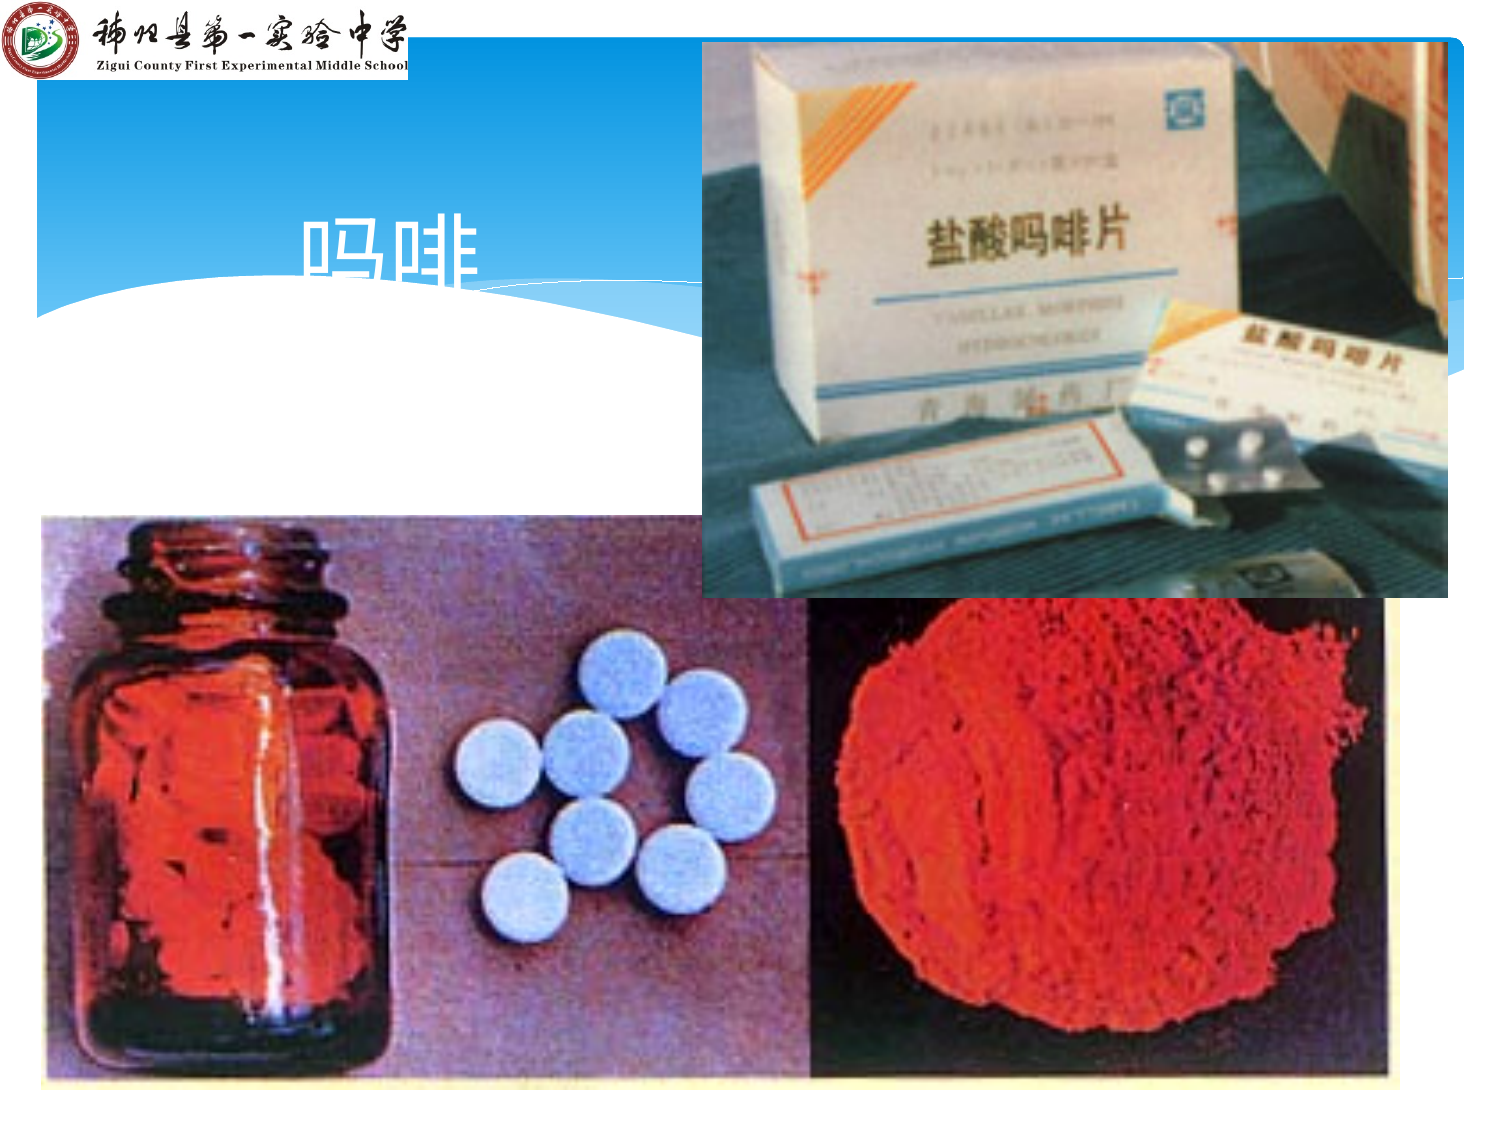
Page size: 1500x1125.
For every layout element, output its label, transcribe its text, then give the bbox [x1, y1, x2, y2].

picture [0, 0, 408, 81]
title 吗啡 [183, 172, 597, 336]
picture [702, 43, 1448, 598]
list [40, 515, 1400, 1090]
